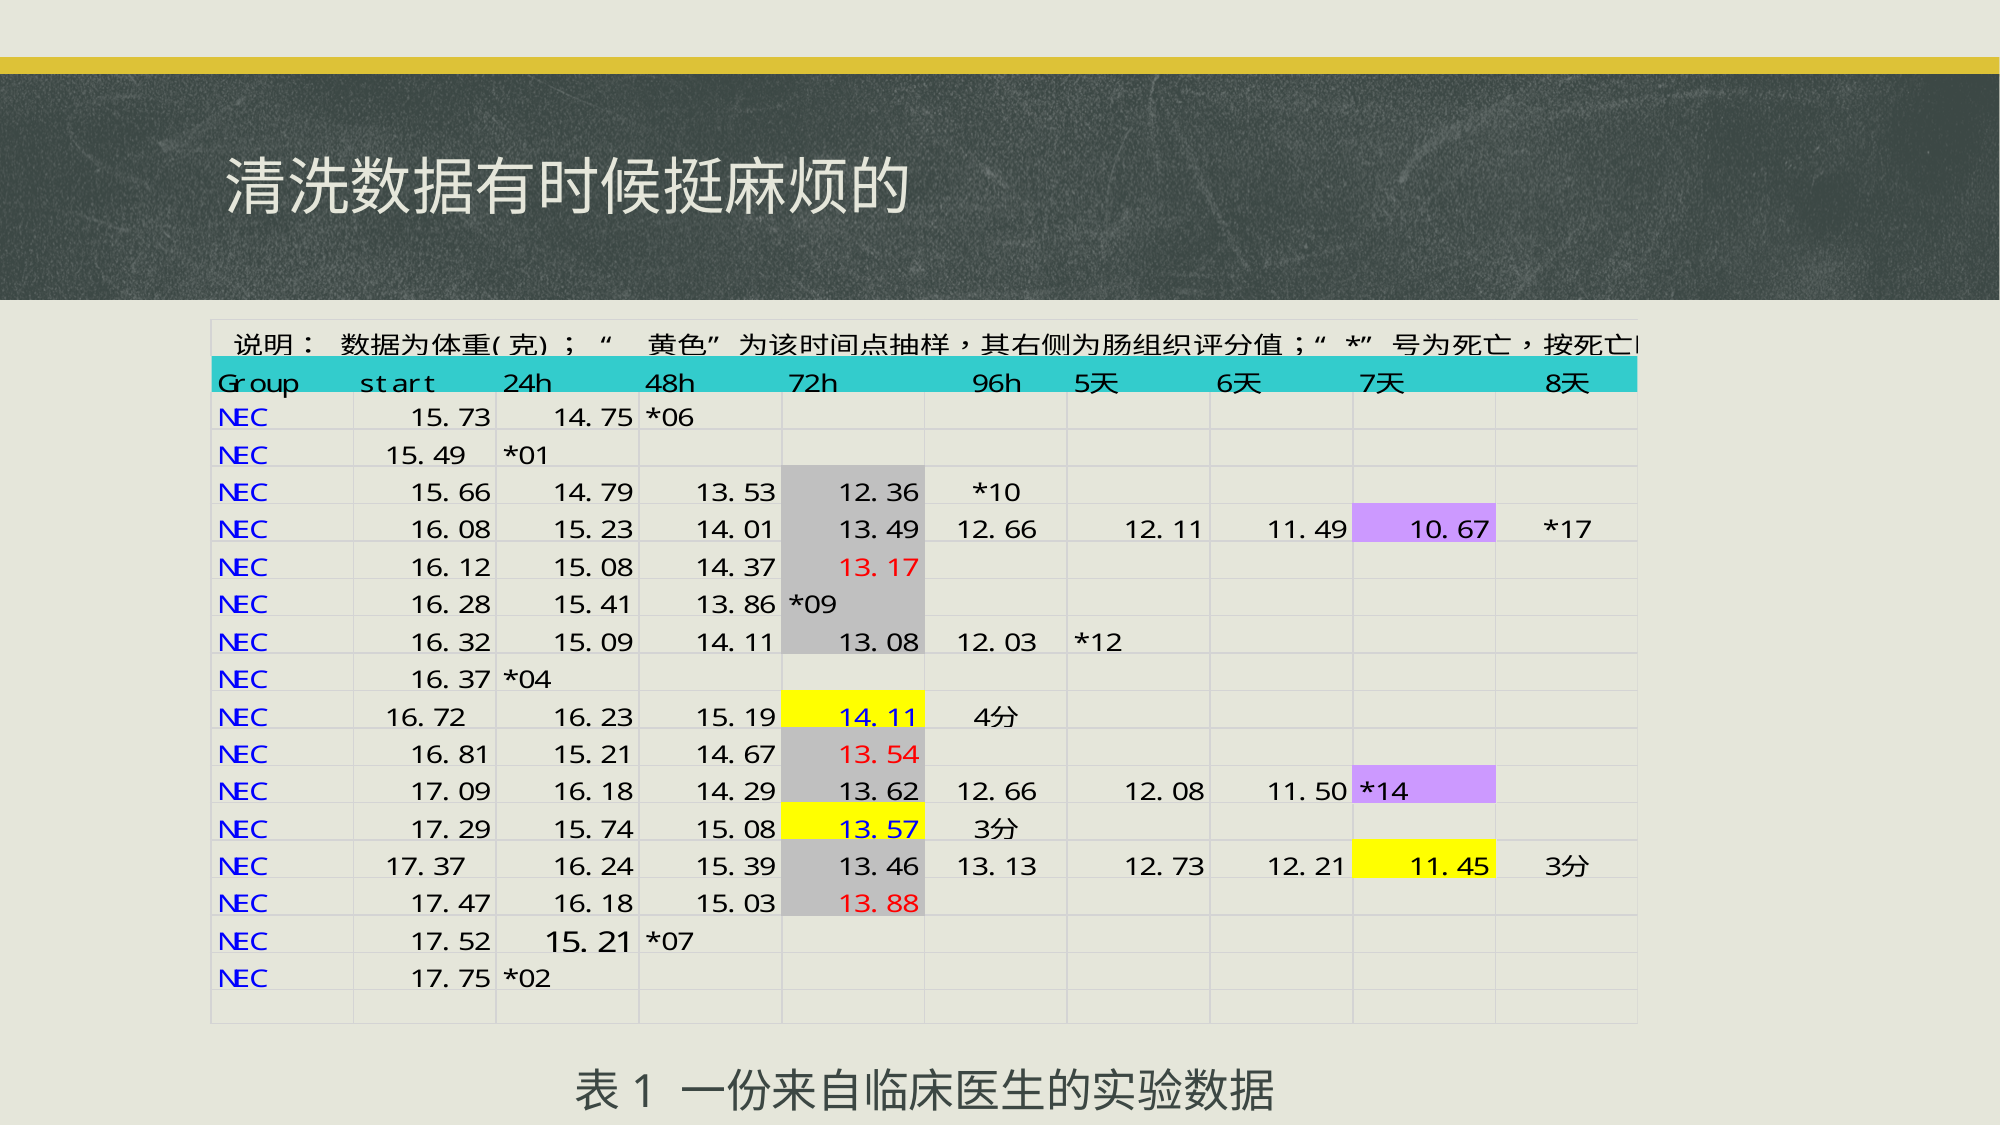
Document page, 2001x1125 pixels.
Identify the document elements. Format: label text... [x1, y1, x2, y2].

title 清洗数据有时候挺麻烦的 [209, 76, 1790, 301]
picture [0, 74, 2000, 300]
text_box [209, 318, 1640, 1025]
text_box 表1 一份来自临床医生的实验数据 [209, 1054, 1640, 1124]
